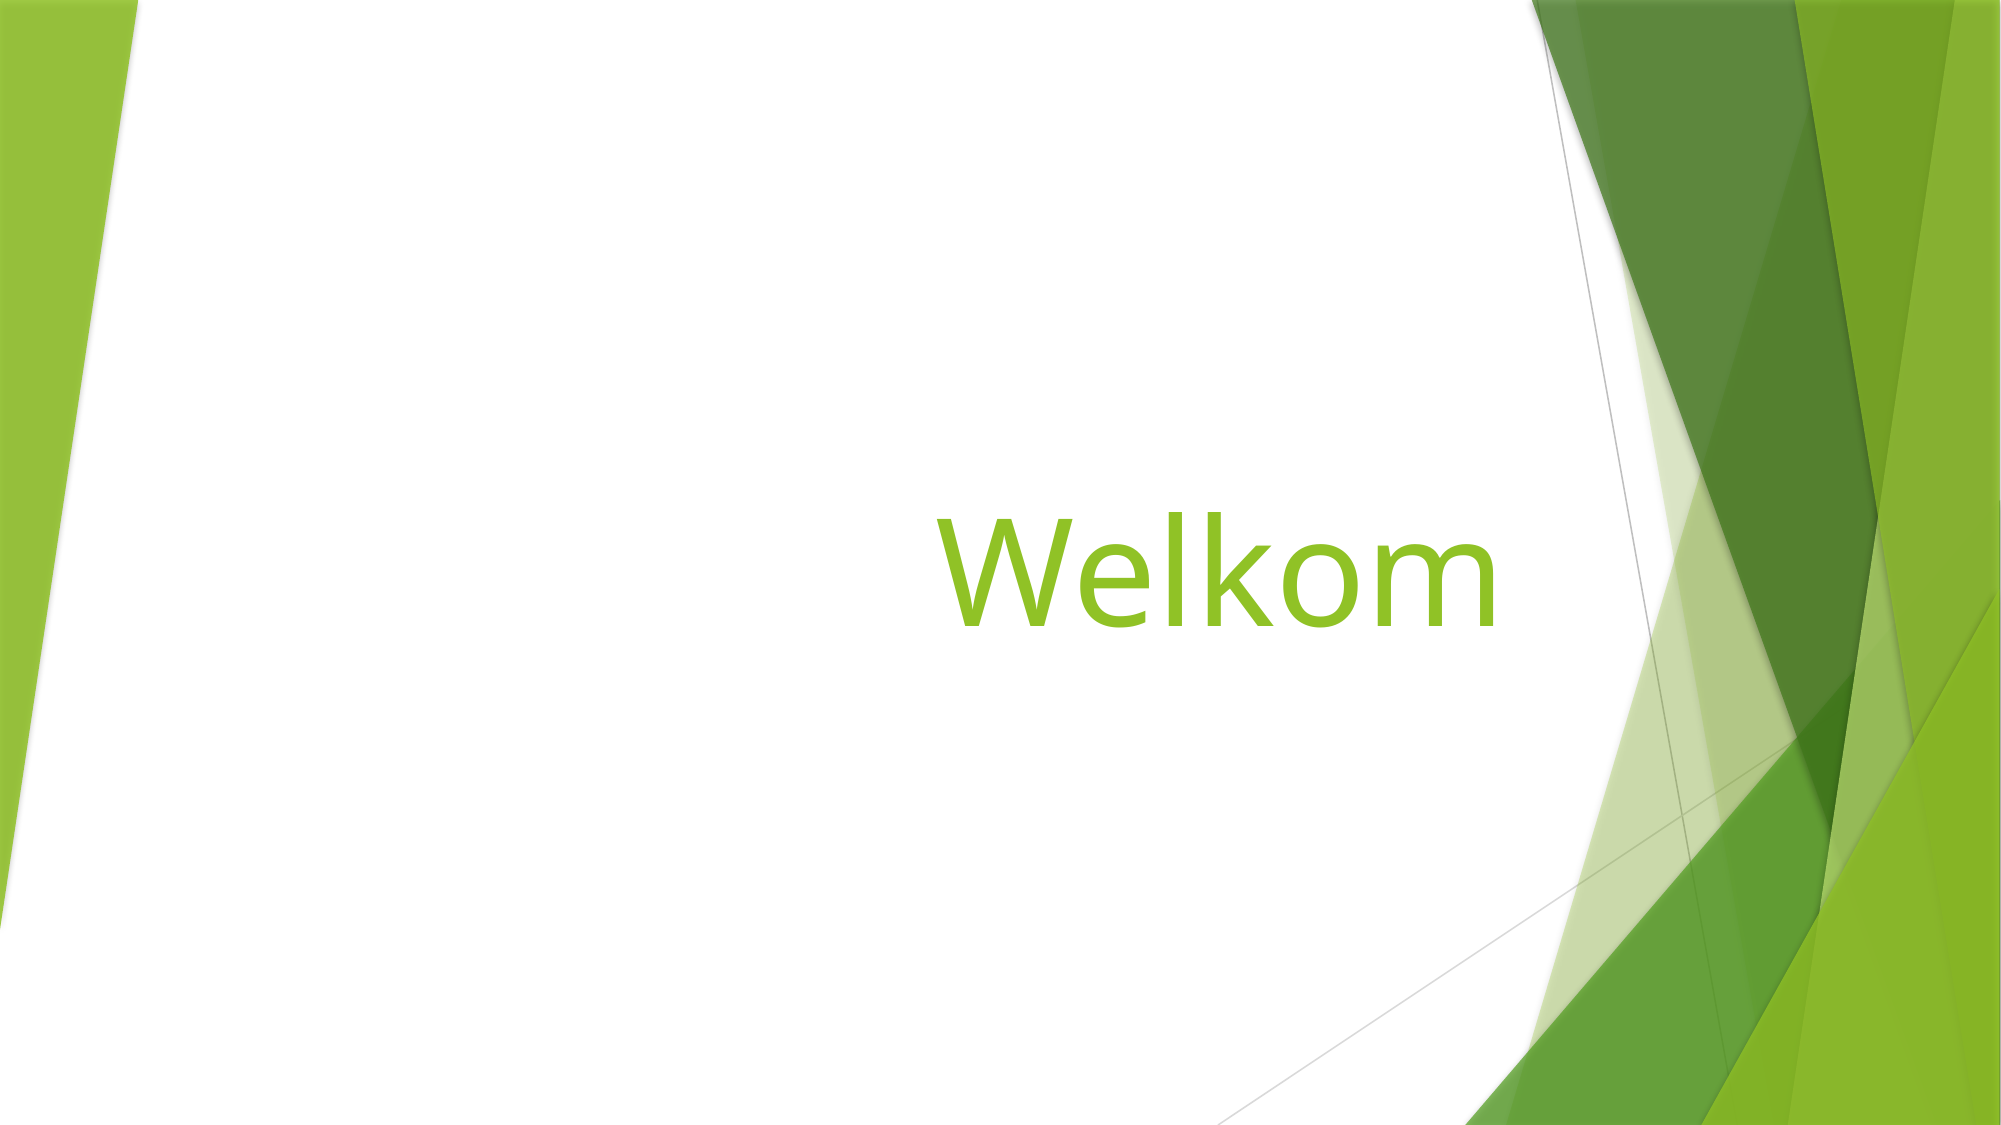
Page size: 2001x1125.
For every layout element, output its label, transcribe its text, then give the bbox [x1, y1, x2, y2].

title Welkom [247, 394, 1522, 665]
